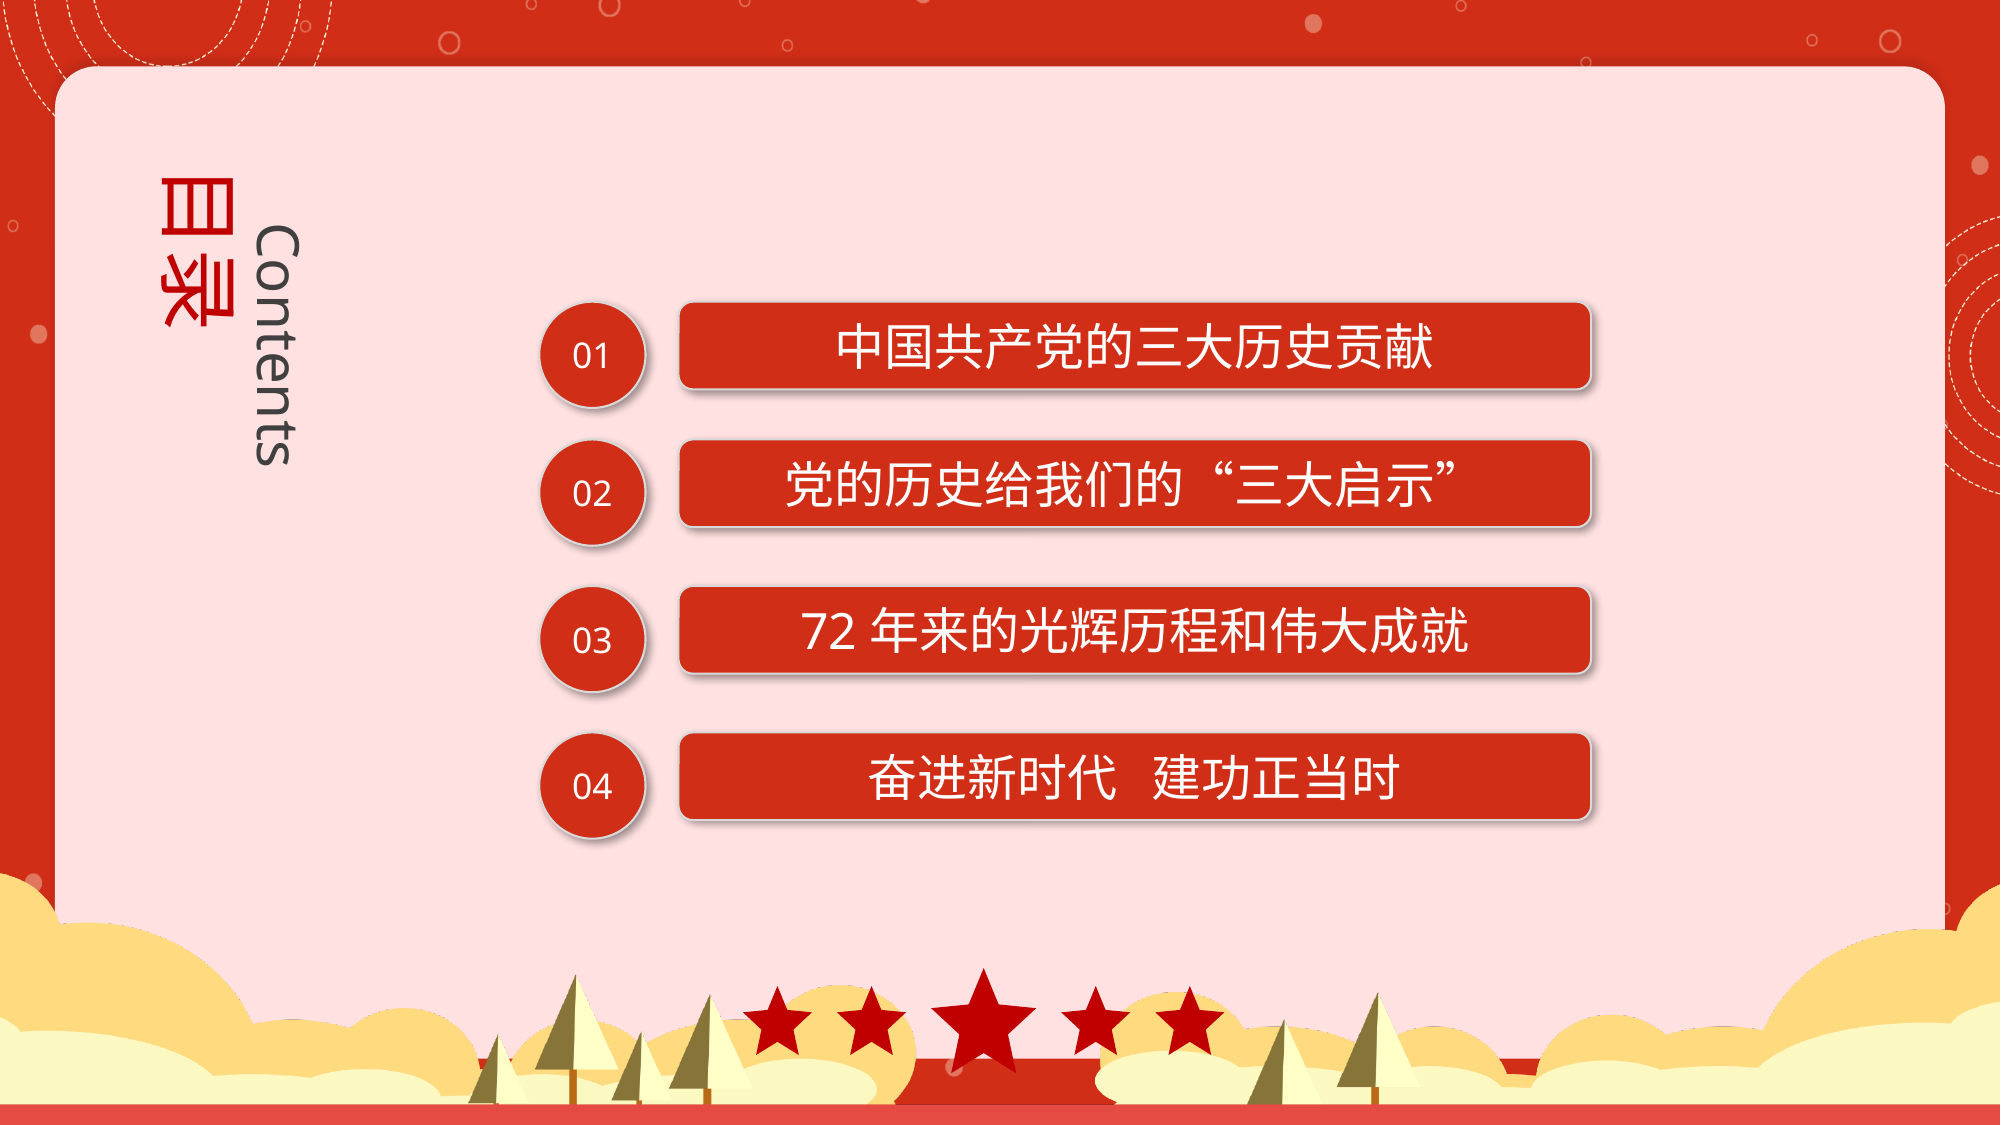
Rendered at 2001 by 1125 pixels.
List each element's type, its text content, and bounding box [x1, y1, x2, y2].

text_box 奋进新时代 建功正当时 [678, 732, 1592, 821]
text_box 02 [539, 439, 646, 546]
text_box 目录 [128, 150, 221, 390]
text_box 中国共产党的三大历史贡献 [678, 301, 1592, 390]
picture [0, 0, 2000, 1125]
text_box 党的历史给我们的“三大启示” [678, 439, 1592, 528]
text_box 72年来的光辉历程和伟大成就 [678, 585, 1592, 674]
text_box 03 [539, 585, 646, 693]
text_box 04 [539, 732, 646, 839]
text_box 01 [539, 301, 646, 408]
text_box Contents [221, 139, 323, 552]
